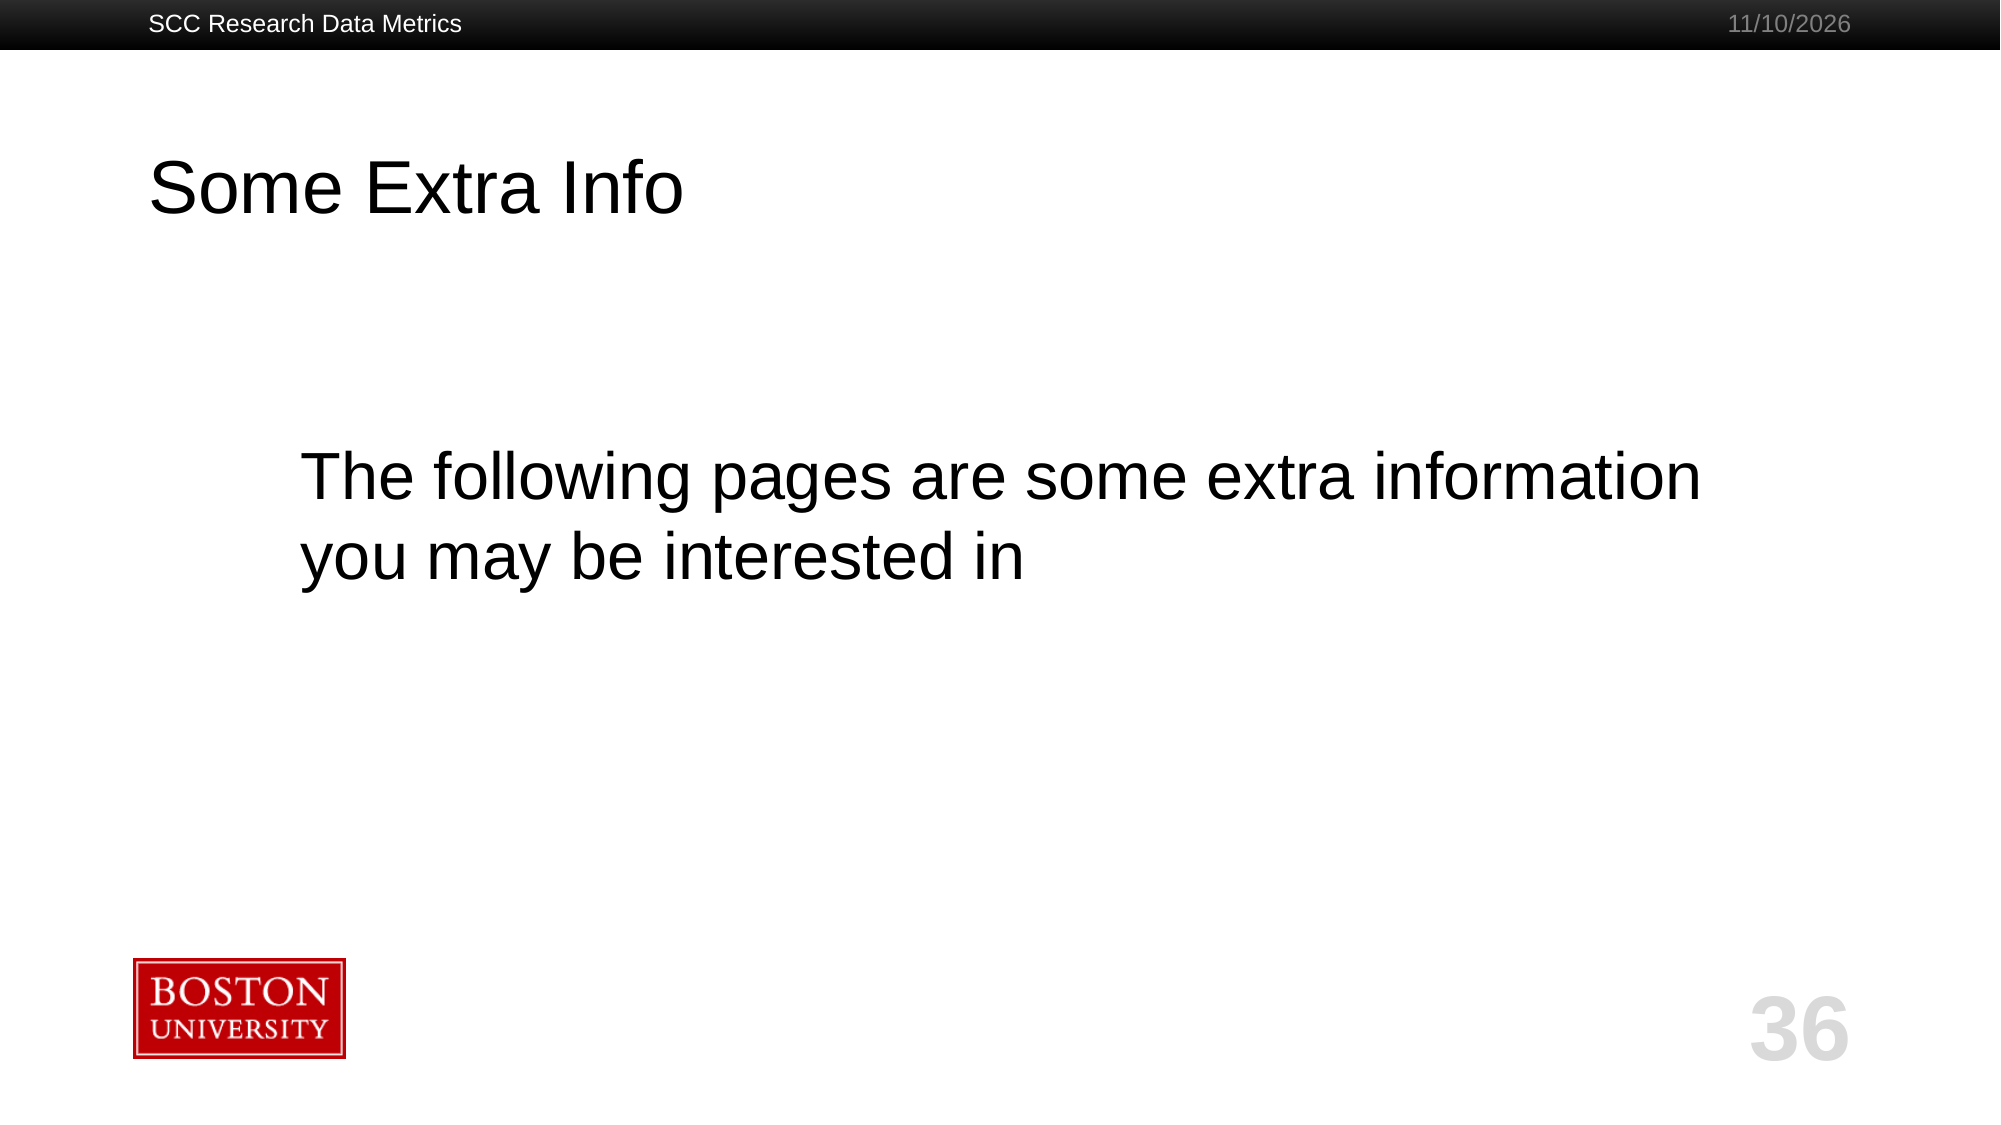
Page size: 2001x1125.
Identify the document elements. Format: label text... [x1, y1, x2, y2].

picture [133, 958, 346, 1059]
title Some Extra Info [133, 131, 1867, 244]
list The following pages are some extra information you may be interested in [285, 425, 1837, 617]
footer SCC Research Data Metrics [133, 0, 1251, 51]
slide_number 36 [1549, 968, 1867, 1082]
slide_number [1449, 0, 1867, 51]
